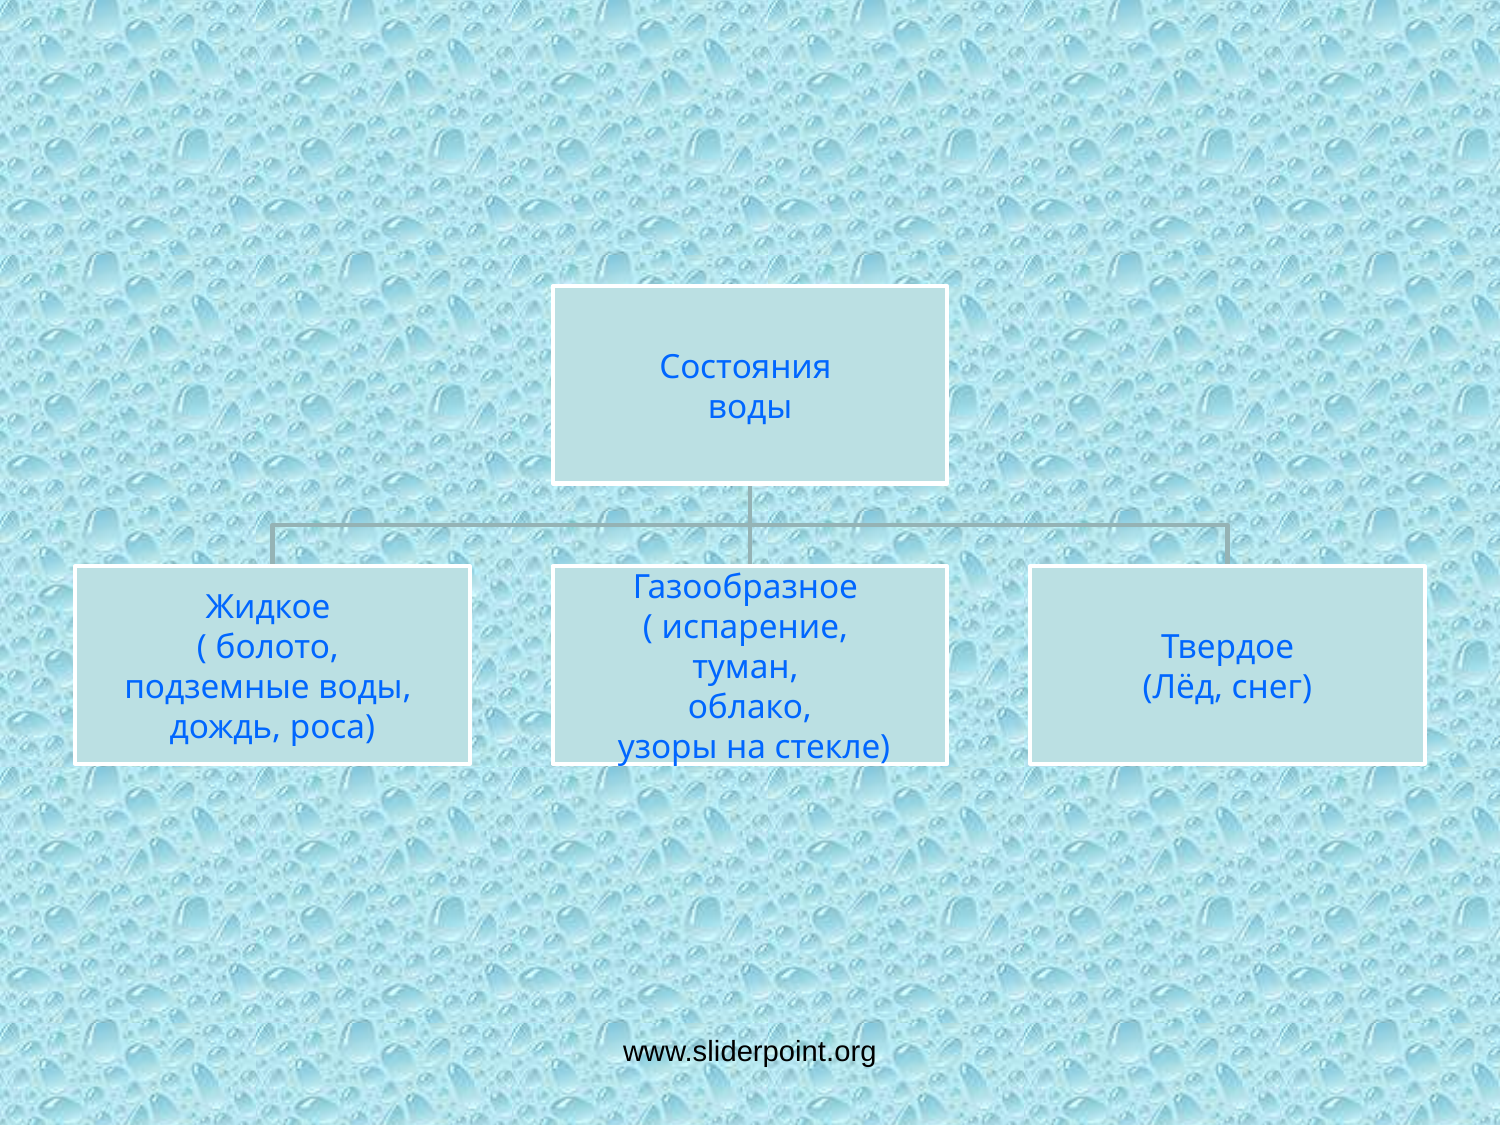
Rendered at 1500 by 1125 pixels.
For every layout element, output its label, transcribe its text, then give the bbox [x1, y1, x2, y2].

footer www.sliderpoint.org [512, 1024, 988, 1103]
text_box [74, 44, 1426, 1006]
picture [0, 0, 1500, 1125]
